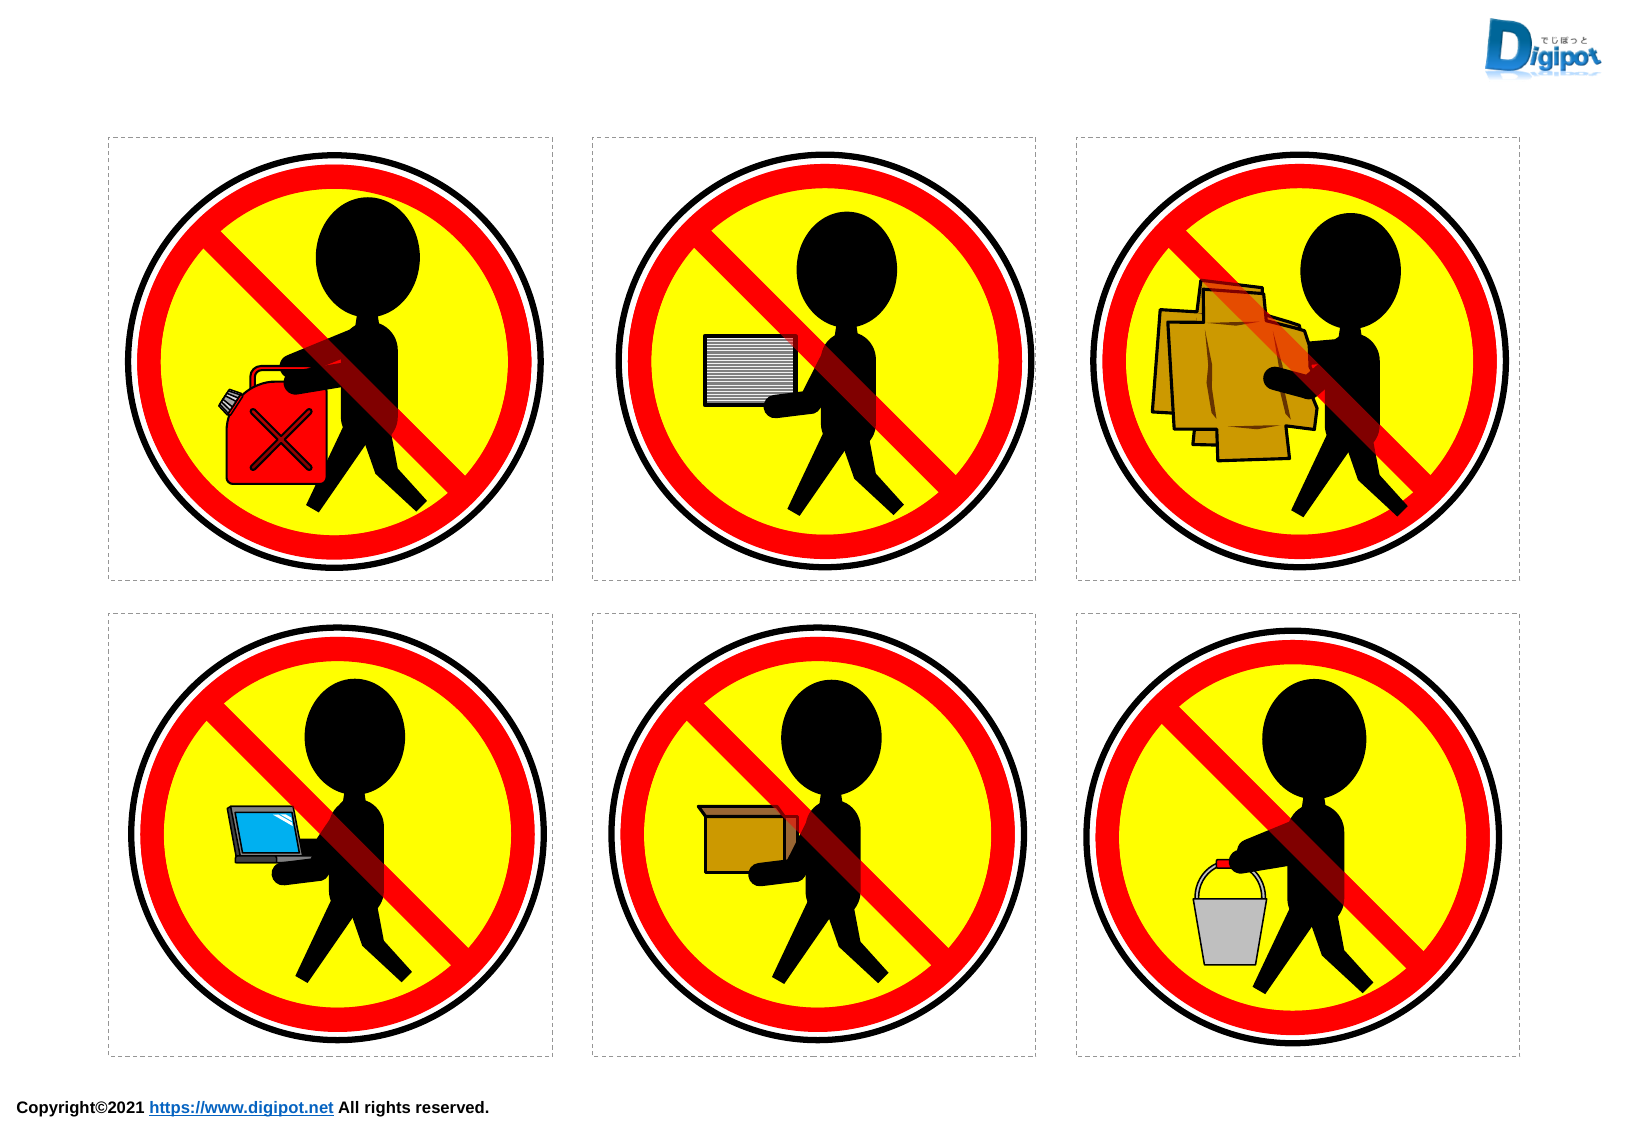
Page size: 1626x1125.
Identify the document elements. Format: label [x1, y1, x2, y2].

text_box [1086, 630, 1499, 1044]
text_box [128, 155, 541, 568]
text_box [618, 154, 1032, 568]
text_box [611, 627, 1024, 1041]
text_box [131, 627, 544, 1041]
text_box [1093, 154, 1506, 568]
picture [1485, 18, 1602, 82]
